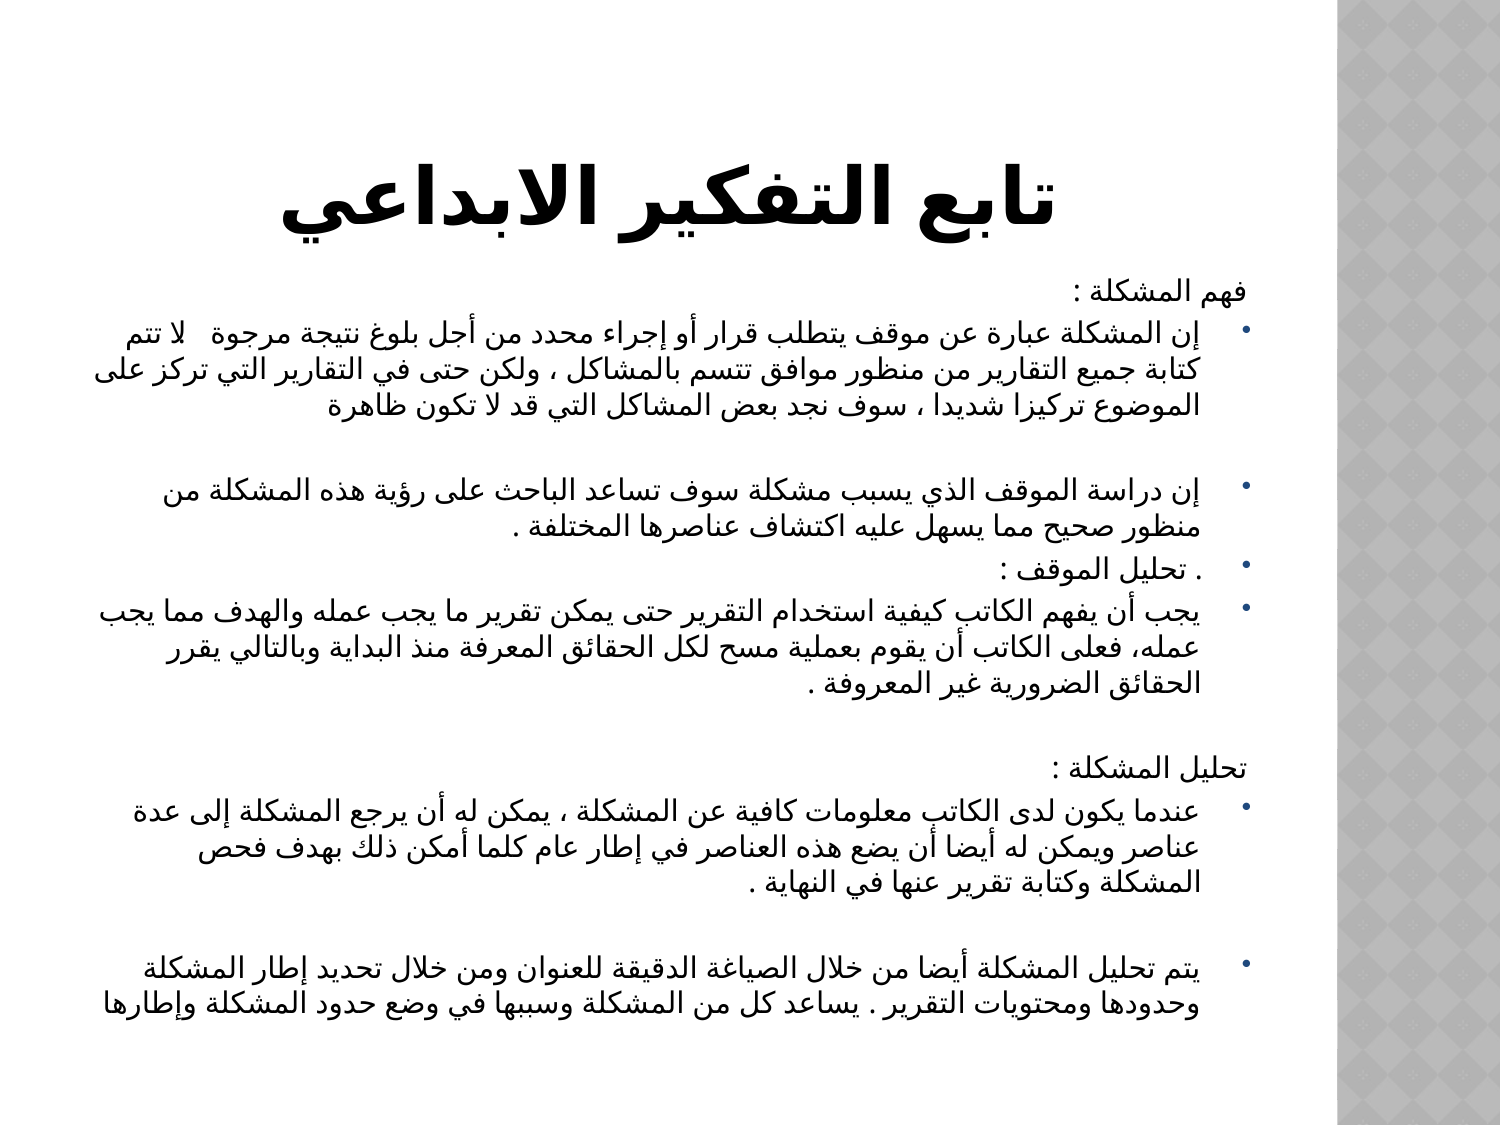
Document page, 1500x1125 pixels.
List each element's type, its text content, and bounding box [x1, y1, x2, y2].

title تابع التفكير الابداعي [75, 52, 1263, 240]
list فهم المشكلة : إن المشكلة عبارة عن موقف يتطلب قرار أو إجراء محدد من أجل بلوغ نتيجة مرجوة . لا تتم كتابة جميع التقارير من منظور موافق تتسم بالمشاكل ، ولكن حتى في التقارير التي تركز على الموضوع تركيزا شديدا ، سوف نجد بعض المشاكل التي قد لا تكون ظاهرة إن دراسة الموقف الذي يسبب مشكلة سوف تساعد الباحث على رؤية هذه المشكلة من منظور صحيح مما يسهل عليه اكتشاف عناصرها المختلفة . . تحليل الموقف : يجب أن يفهم الكاتب كيفية استخدام التقرير حتى يمكن تقرير ما يجب عمله والهدف مما يجب عمله، فعلى الكاتب أن يقوم بعملية مسح لكل الحقائق المعرفة منذ البداية وبالتالي يقرر الحقائق الضرورية غير المعروفة . تحليل المشكلة : عندما يكون لدى الكاتب معلومات كافية عن المشكلة ، يمكن له أن يرجع المشكلة إلى عدة عناصر ويمكن له أيضا أن يضع هذه العناصر في إطار عام كلما أمكن ذلك بهدف فحص المشكلة وكتابة تقرير عنها في النهاية . يتم تحليل المشكلة أيضا من خلال الصياغة الدقيقة للعنوان ومن خلال تحديد إطار المشكلة وحدودها ومحتويات التقرير . يساعد كل من المشكلة وسببها في وضع حدود المشكلة وإطارها [75, 264, 1263, 1059]
